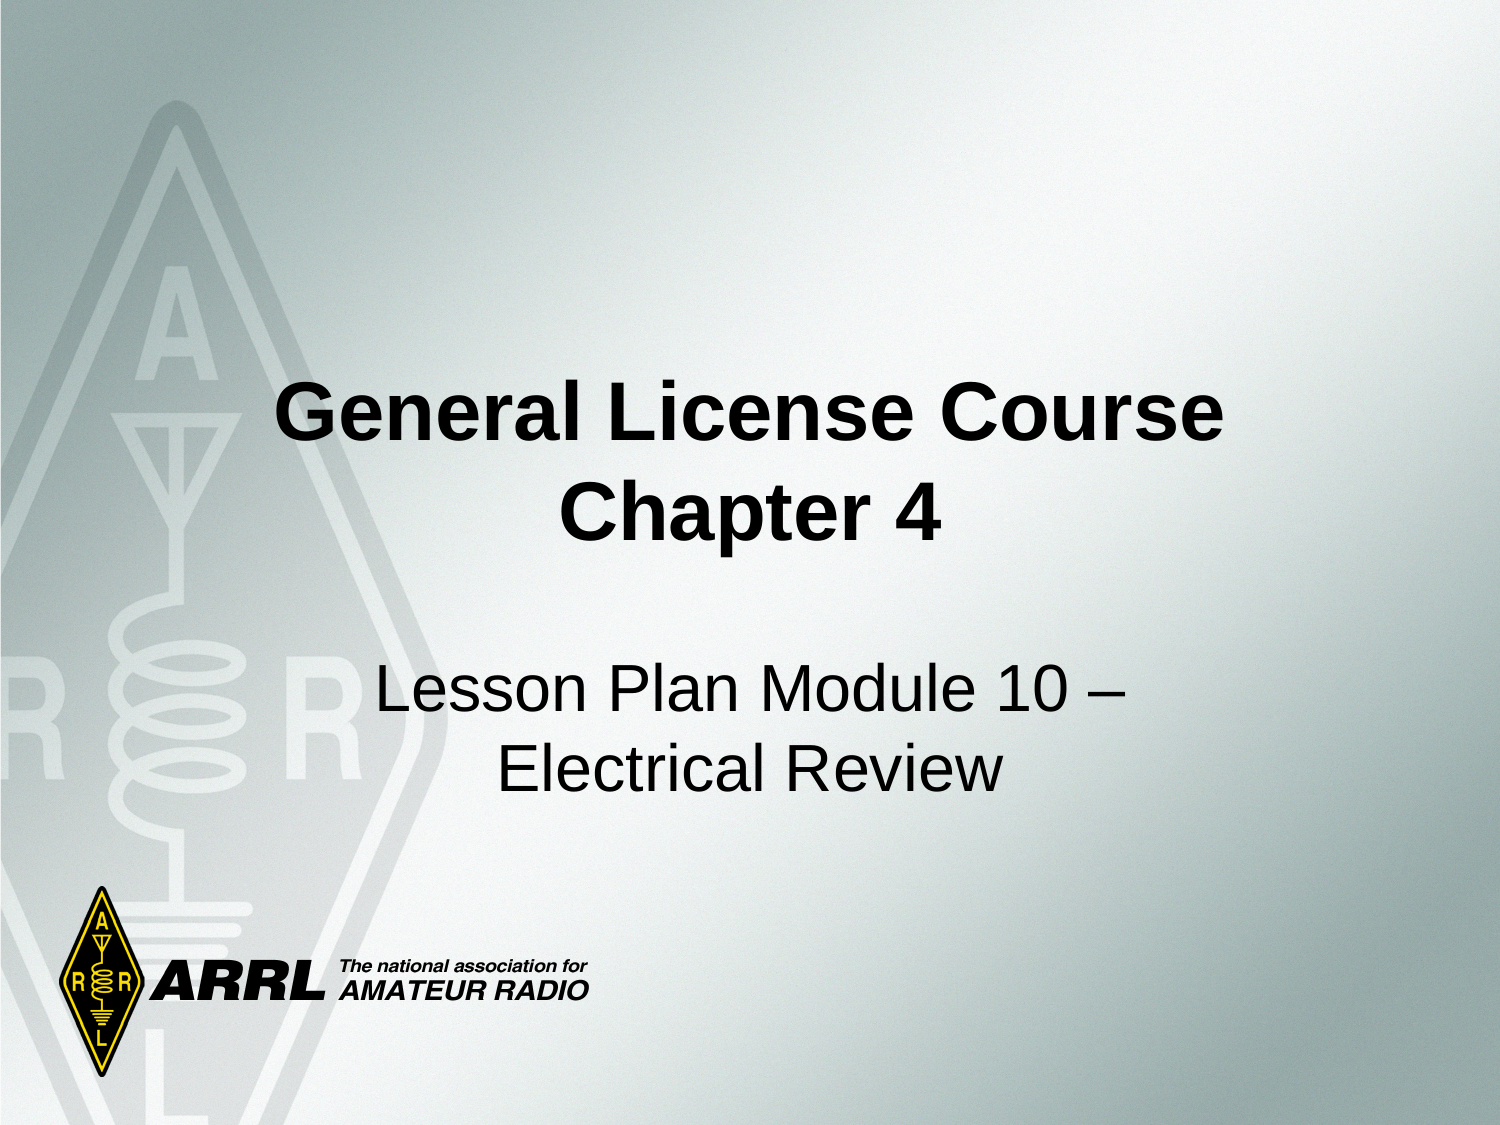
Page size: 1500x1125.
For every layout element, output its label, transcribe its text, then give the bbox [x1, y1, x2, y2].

title General License Course Chapter 4 [112, 349, 1388, 591]
picture [0, 0, 1500, 1125]
subtitle Lesson Plan Module 10 – Electrical Review [225, 637, 1275, 925]
